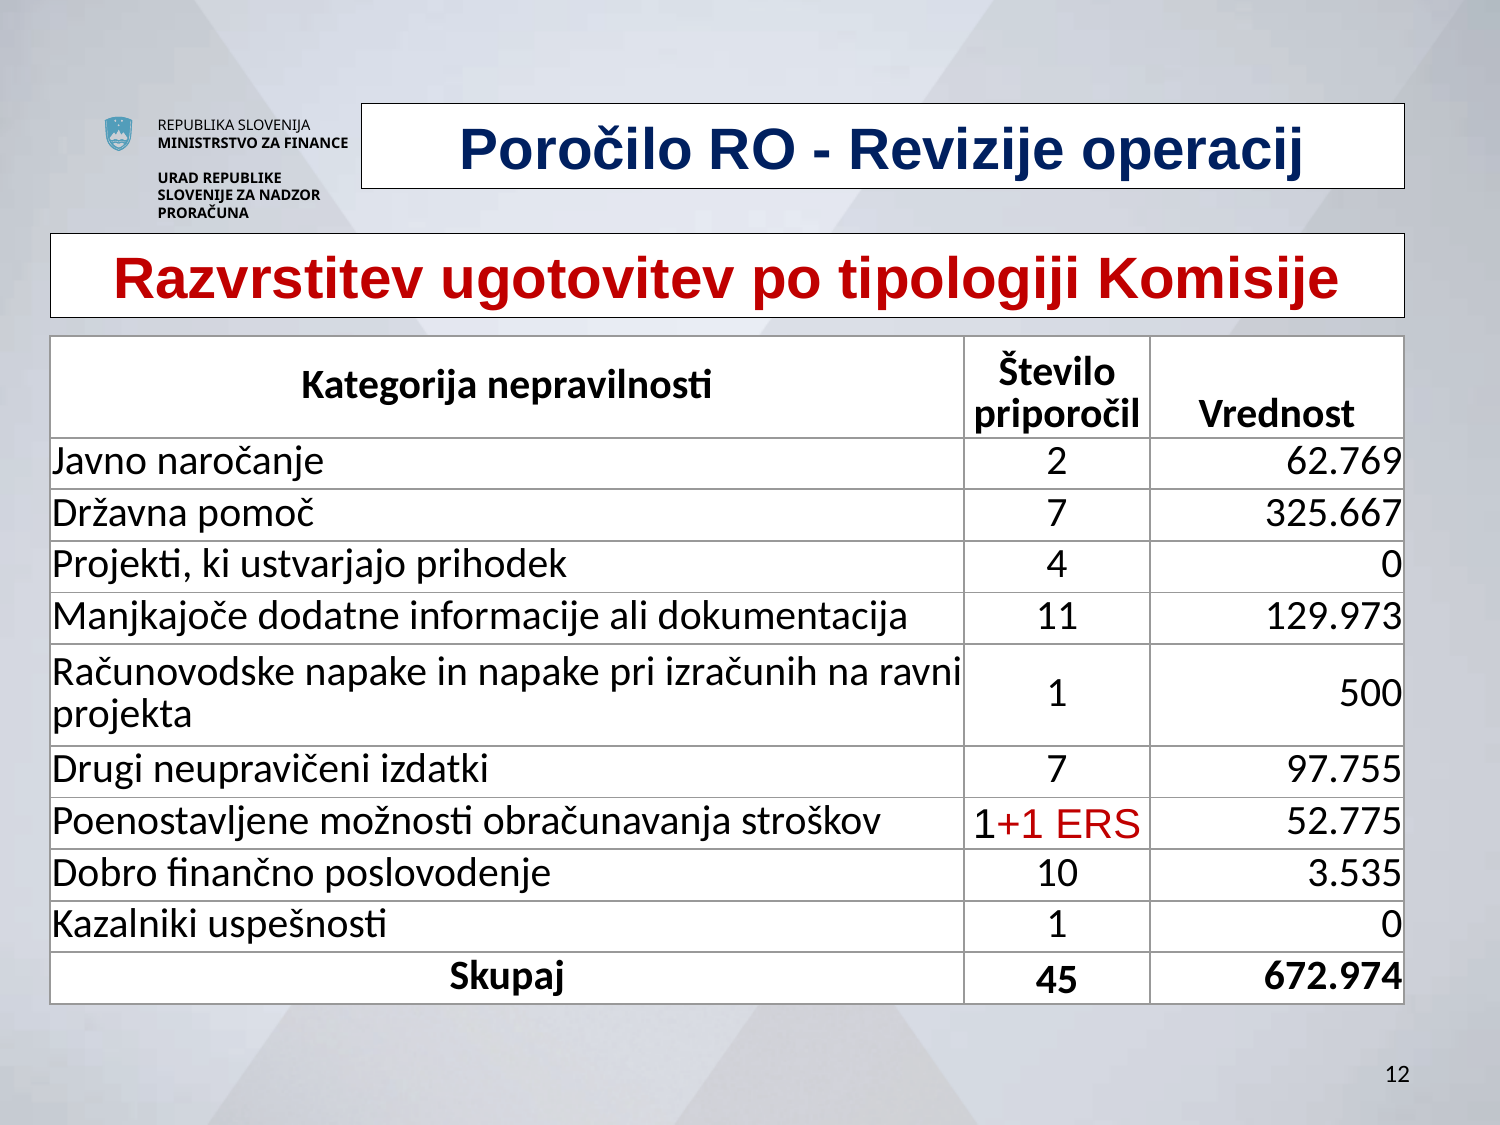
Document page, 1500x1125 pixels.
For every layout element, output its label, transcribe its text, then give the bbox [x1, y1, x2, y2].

table_cell 62.769 [1151, 439, 1403, 488]
table_cell 0 [1151, 902, 1403, 951]
table_cell 52.775 [1151, 798, 1403, 848]
table_cell Drugi neupravičeni izdatki [51, 747, 963, 797]
table_cell 3.535 [1151, 850, 1403, 900]
table_header Vrednost [1151, 337, 1403, 437]
table_cell 7 [965, 490, 1149, 540]
table_cell 325.667 [1151, 490, 1403, 540]
table_cell 672.974 [1151, 953, 1403, 1003]
text_box Razvrstitev ugotovitev po tipologiji Komisije [50, 233, 1405, 318]
text_box Poročilo RO - Revizije operacij [361, 103, 1405, 189]
picture [0, 0, 1500, 1125]
table_cell Kazalniki uspešnosti [51, 902, 963, 951]
table_cell 10 [965, 850, 1149, 900]
table_cell 0 [1151, 542, 1403, 592]
table_cell 97.755 [1151, 747, 1403, 797]
table_cell Javno naročanje [51, 439, 963, 488]
table_cell 500 [1151, 645, 1403, 745]
table_cell Državna pomoč [51, 490, 963, 540]
table_cell 7 [965, 747, 1149, 797]
table_cell 45 [965, 953, 1149, 1003]
table_header Število priporočil [965, 337, 1149, 437]
table_cell 129.973 [1151, 593, 1403, 643]
table_header Kategorija nepravilnosti [51, 337, 963, 437]
table_cell 1 [965, 645, 1149, 745]
table_cell Manjkajoče dodatne informacije ali dokumentacija [51, 593, 963, 643]
table_cell Poenostavljene možnosti obračunavanja stroškov [51, 798, 963, 848]
table_cell 2 [965, 439, 1149, 488]
table_cell 4 [965, 542, 1149, 592]
table_cell Dobro finančno poslovodenje [51, 850, 963, 900]
table_cell 1+1 ERS [965, 798, 1149, 848]
table_cell Skupaj [51, 953, 963, 1003]
table_cell Računovodske napake in napake pri izračunih na ravni projekta [51, 645, 963, 745]
table_cell 11 [965, 593, 1149, 643]
table_cell 1 [965, 902, 1149, 951]
table_cell Projekti, ki ustvarjajo prihodek [51, 542, 963, 592]
slide_number 12 [1074, 1042, 1425, 1103]
